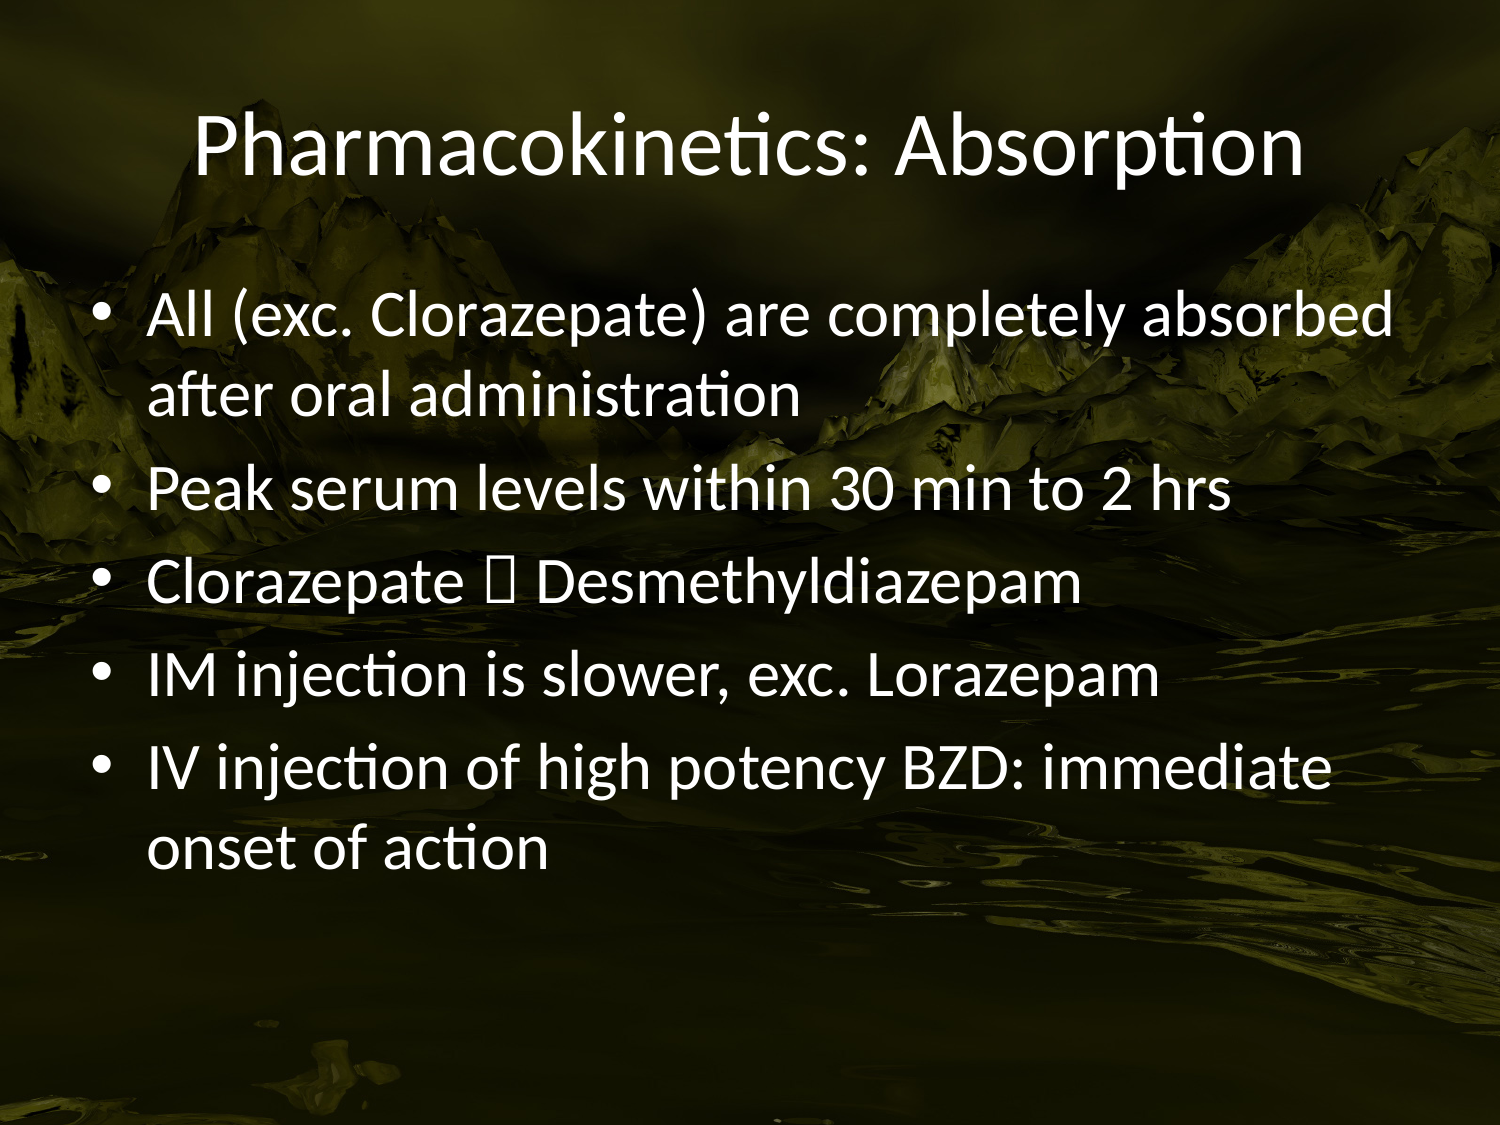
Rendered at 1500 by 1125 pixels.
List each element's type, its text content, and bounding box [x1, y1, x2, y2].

picture [0, 0, 1500, 1125]
list All (exc. Clorazepate) are completely absorbed after oral administration Peak serum levels within 30 min to 2 hrs Clorazepate  Desmethyldiazepam IM injection is slower, exc. Lorazepam IV injection of high potency BZD: immediate onset of action [75, 262, 1425, 1005]
title Pharmacokinetics: Absorption [75, 45, 1425, 233]
